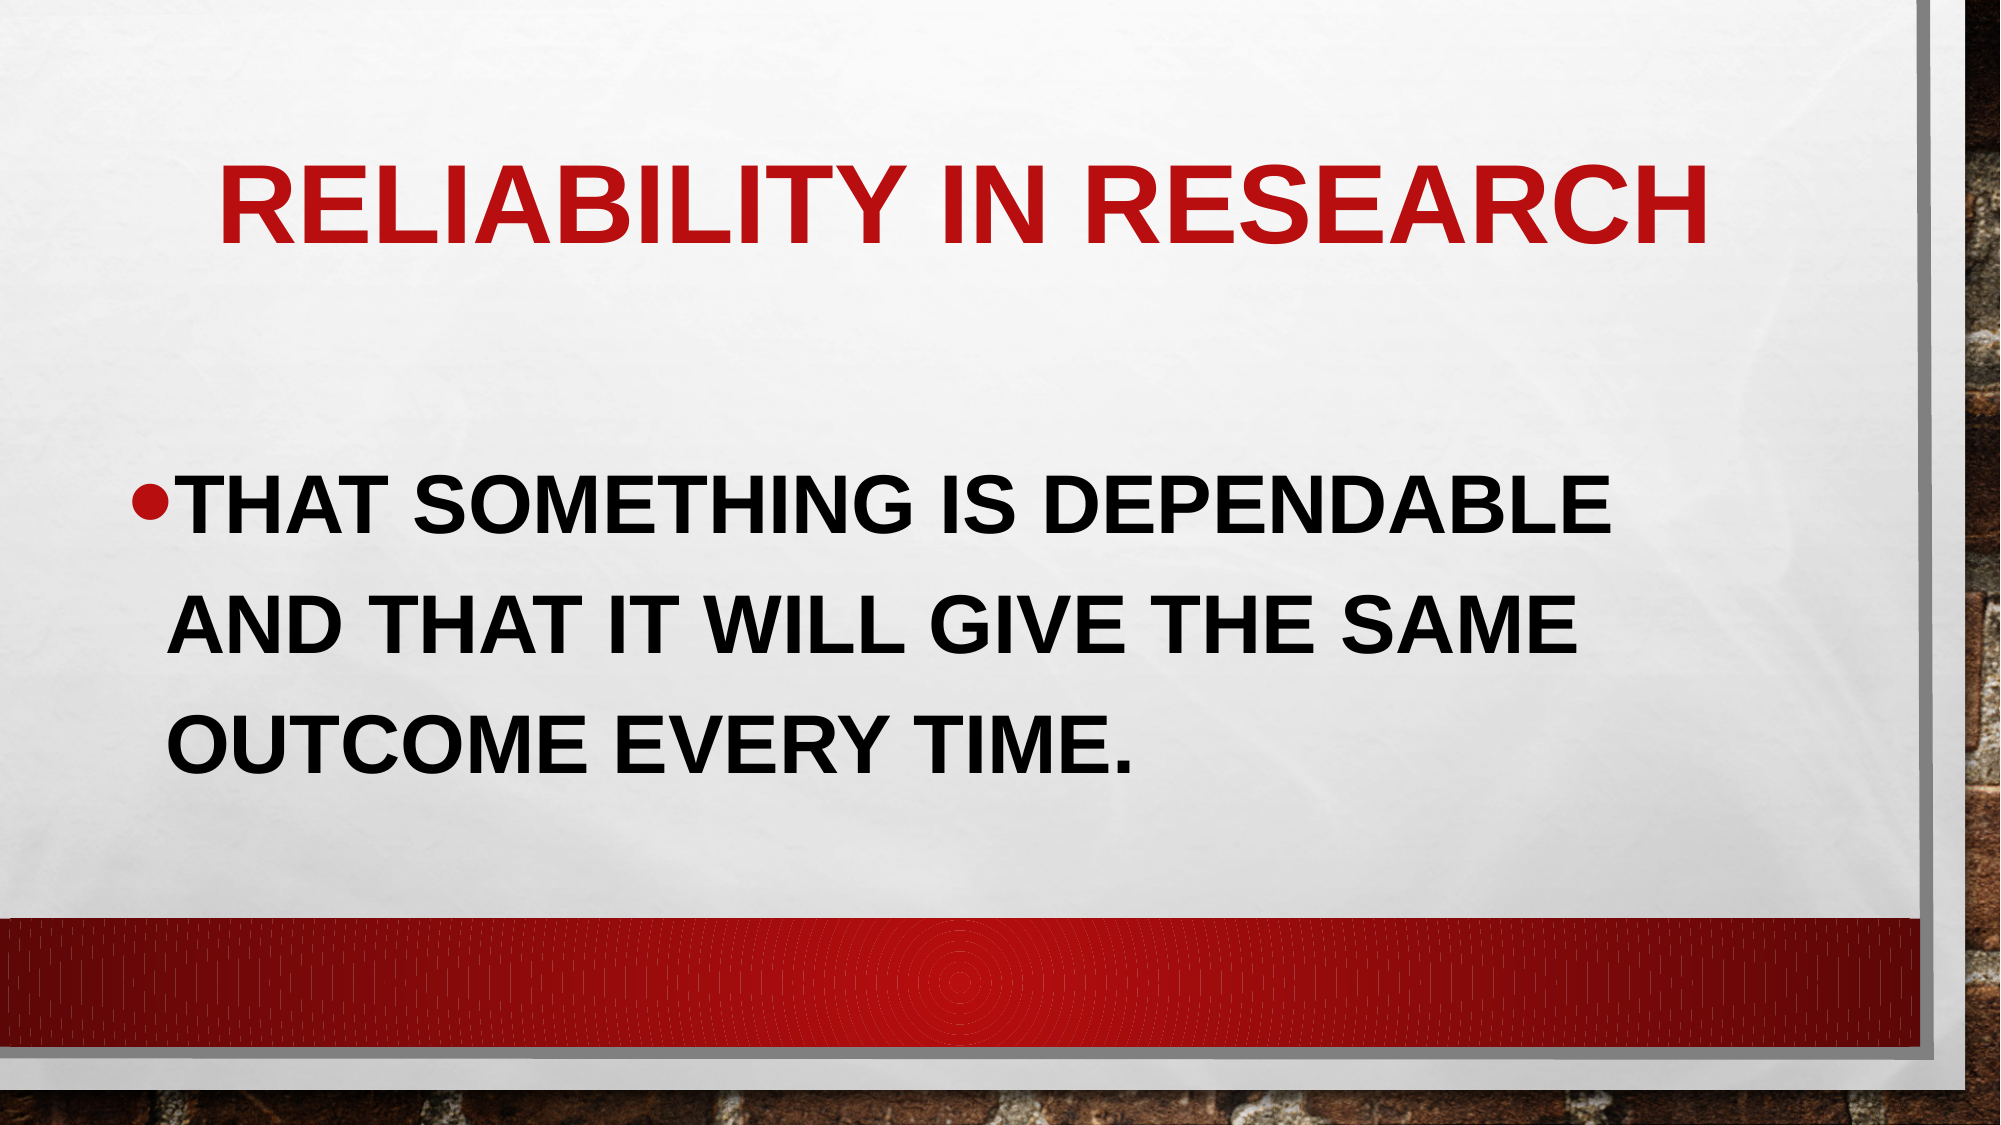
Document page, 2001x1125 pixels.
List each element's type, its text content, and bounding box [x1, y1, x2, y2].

list that something is dependable and that it will give the same outcome every time. [112, 338, 1818, 882]
title Reliability in Research [112, 112, 1818, 302]
picture [0, 0, 2000, 1125]
